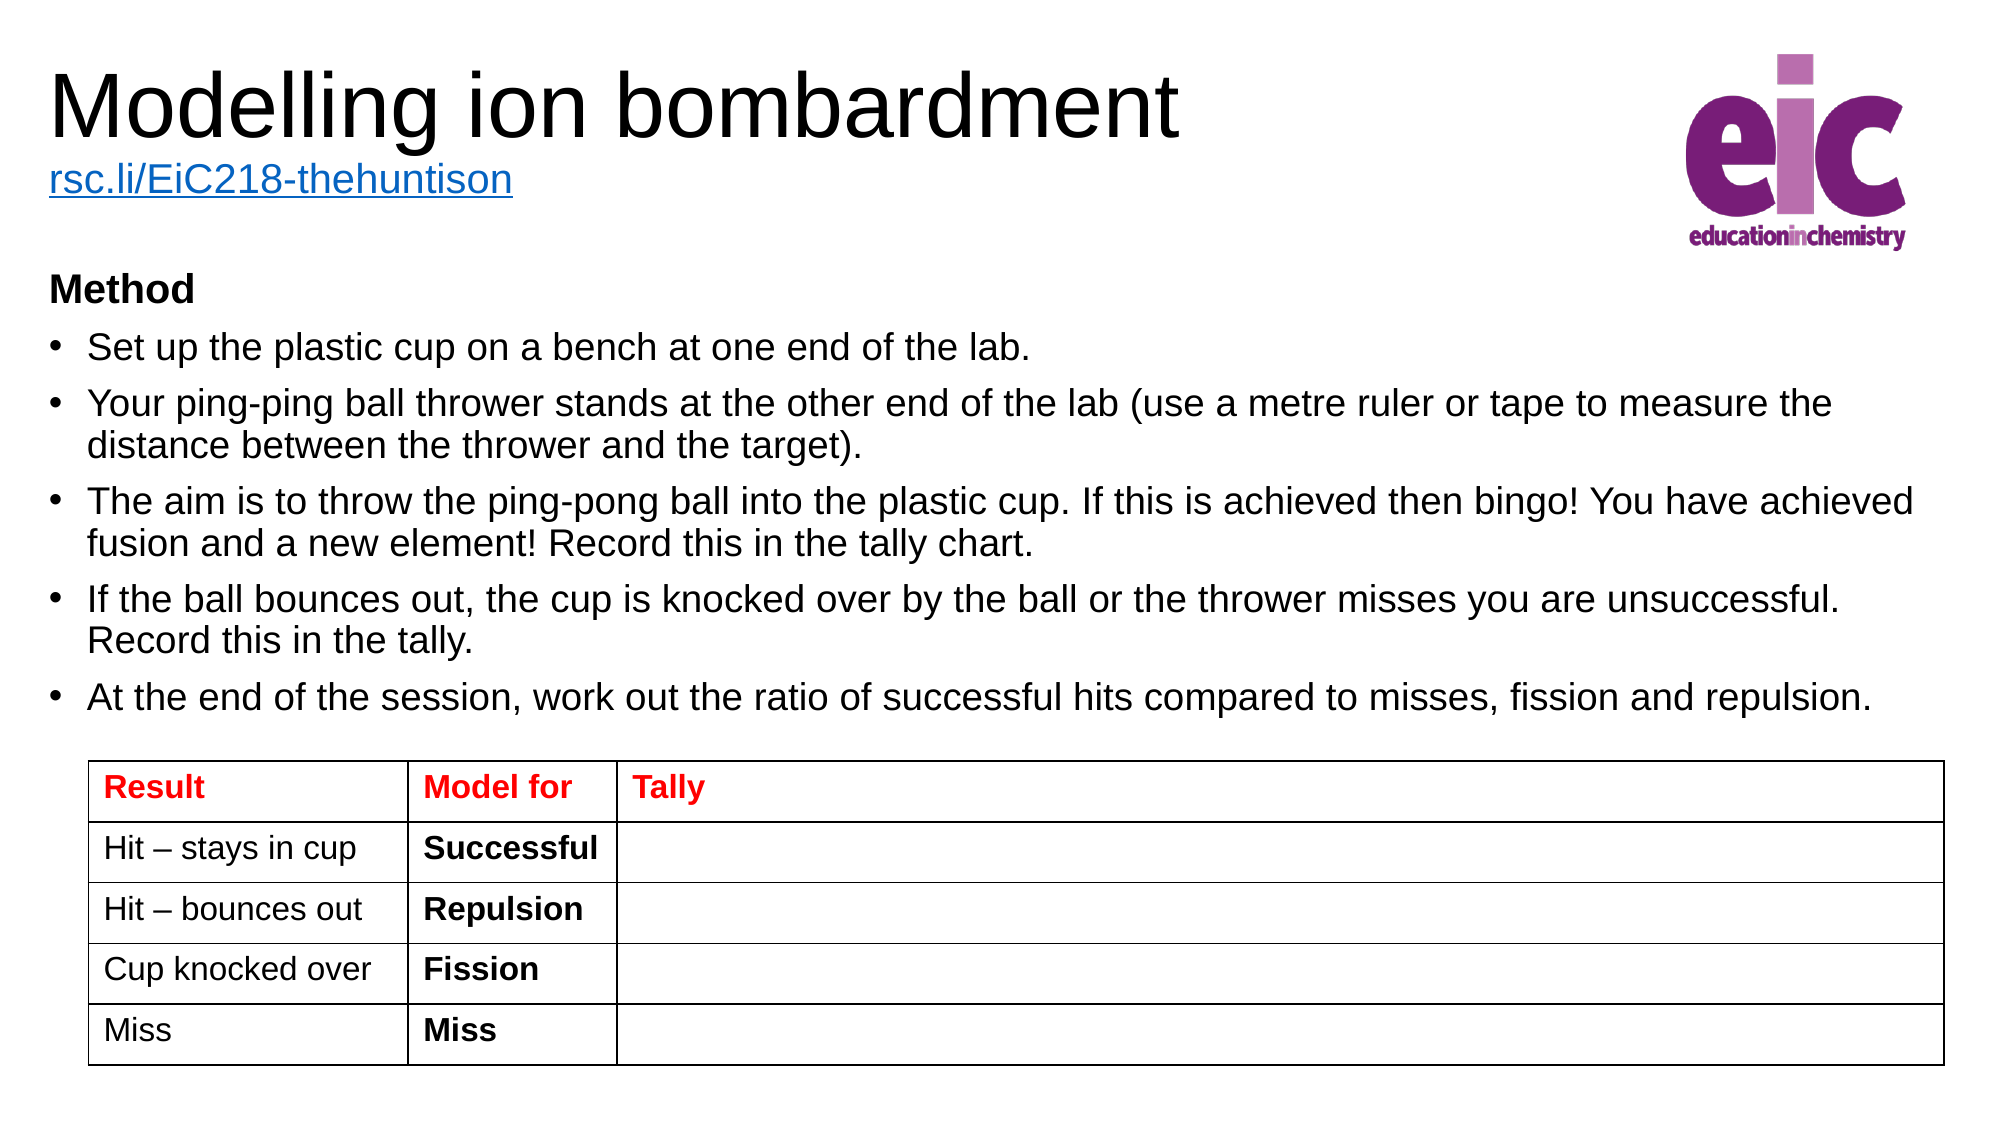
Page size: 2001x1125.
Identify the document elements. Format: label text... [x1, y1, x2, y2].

table_cell Hit – bounces out [89, 883, 407, 943]
table_header Result [89, 762, 407, 821]
title Modelling ion bombardment rsc.li/EiC218-thehuntison [33, 22, 1976, 240]
table_cell [618, 883, 1943, 943]
table_cell Cup knocked over [89, 944, 407, 1003]
table_cell [618, 823, 1943, 882]
table_cell Hit – stays in cup [89, 823, 407, 882]
table_cell Repulsion [409, 883, 616, 943]
table_cell [618, 944, 1943, 1003]
picture [1684, 38, 1907, 261]
table_header Tally [618, 762, 1943, 821]
table_cell Miss [89, 1005, 407, 1064]
table_cell Miss [409, 1005, 616, 1064]
table_cell [618, 1005, 1943, 1064]
table_cell Fission [409, 944, 616, 1003]
table_cell Successful [409, 823, 616, 882]
list Method Set up the plastic cup on a bench at one end of the lab. Your ping-ping ball thrower stands at the other end of the lab (use a metre ruler or tape to measure the distance between the thrower and the target). The aim is to throw the ping-pong ball into the plastic cup. If this is achieved then bingo! You have achieved fusion and a new element! Record this in the tally chart. If the ball bounces out, the cup is knocked over by the ball or the thrower misses you are unsuccessful. Record this in the tally. At the end of the session, work out the ratio of successful hits compared to misses, fission and repulsion. [33, 260, 1976, 731]
table_header Model for [409, 762, 616, 821]
